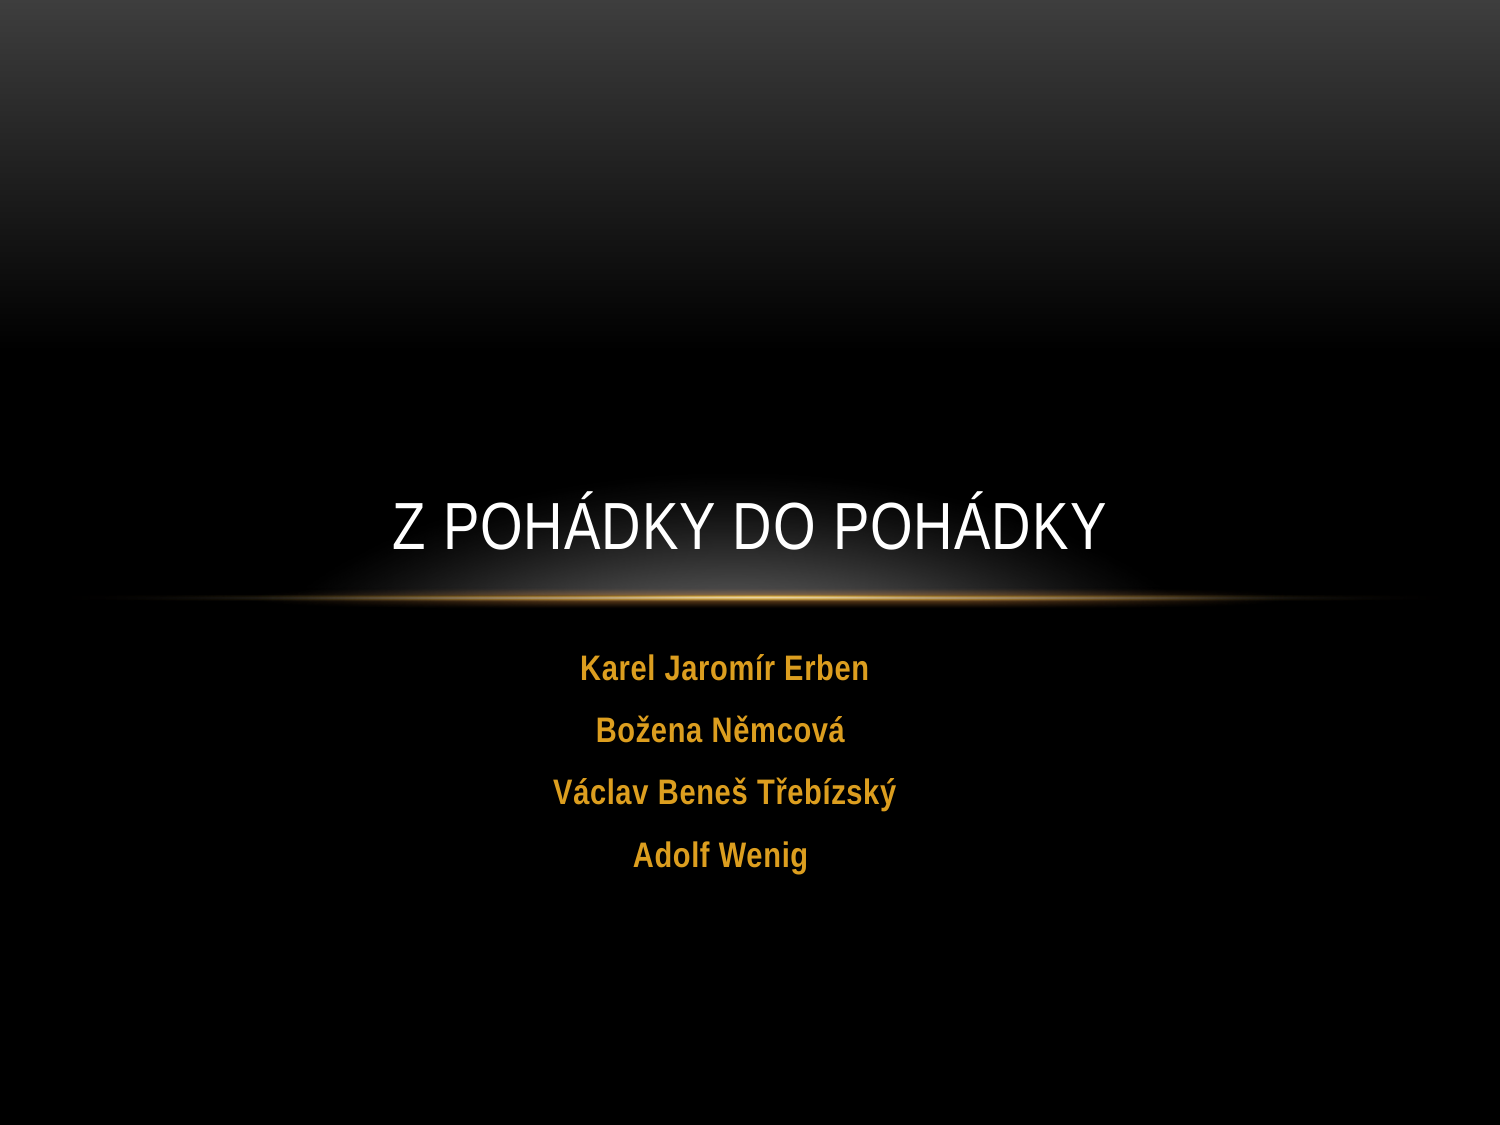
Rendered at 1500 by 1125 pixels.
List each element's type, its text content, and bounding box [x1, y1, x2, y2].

picture [0, 0, 1500, 750]
subtitle Karel Jaromír Erben Božena Němcová Václav Beneš Třebízský Adolf Wenig [200, 637, 1250, 1024]
title Z pohádky do pohádky [112, 329, 1388, 571]
